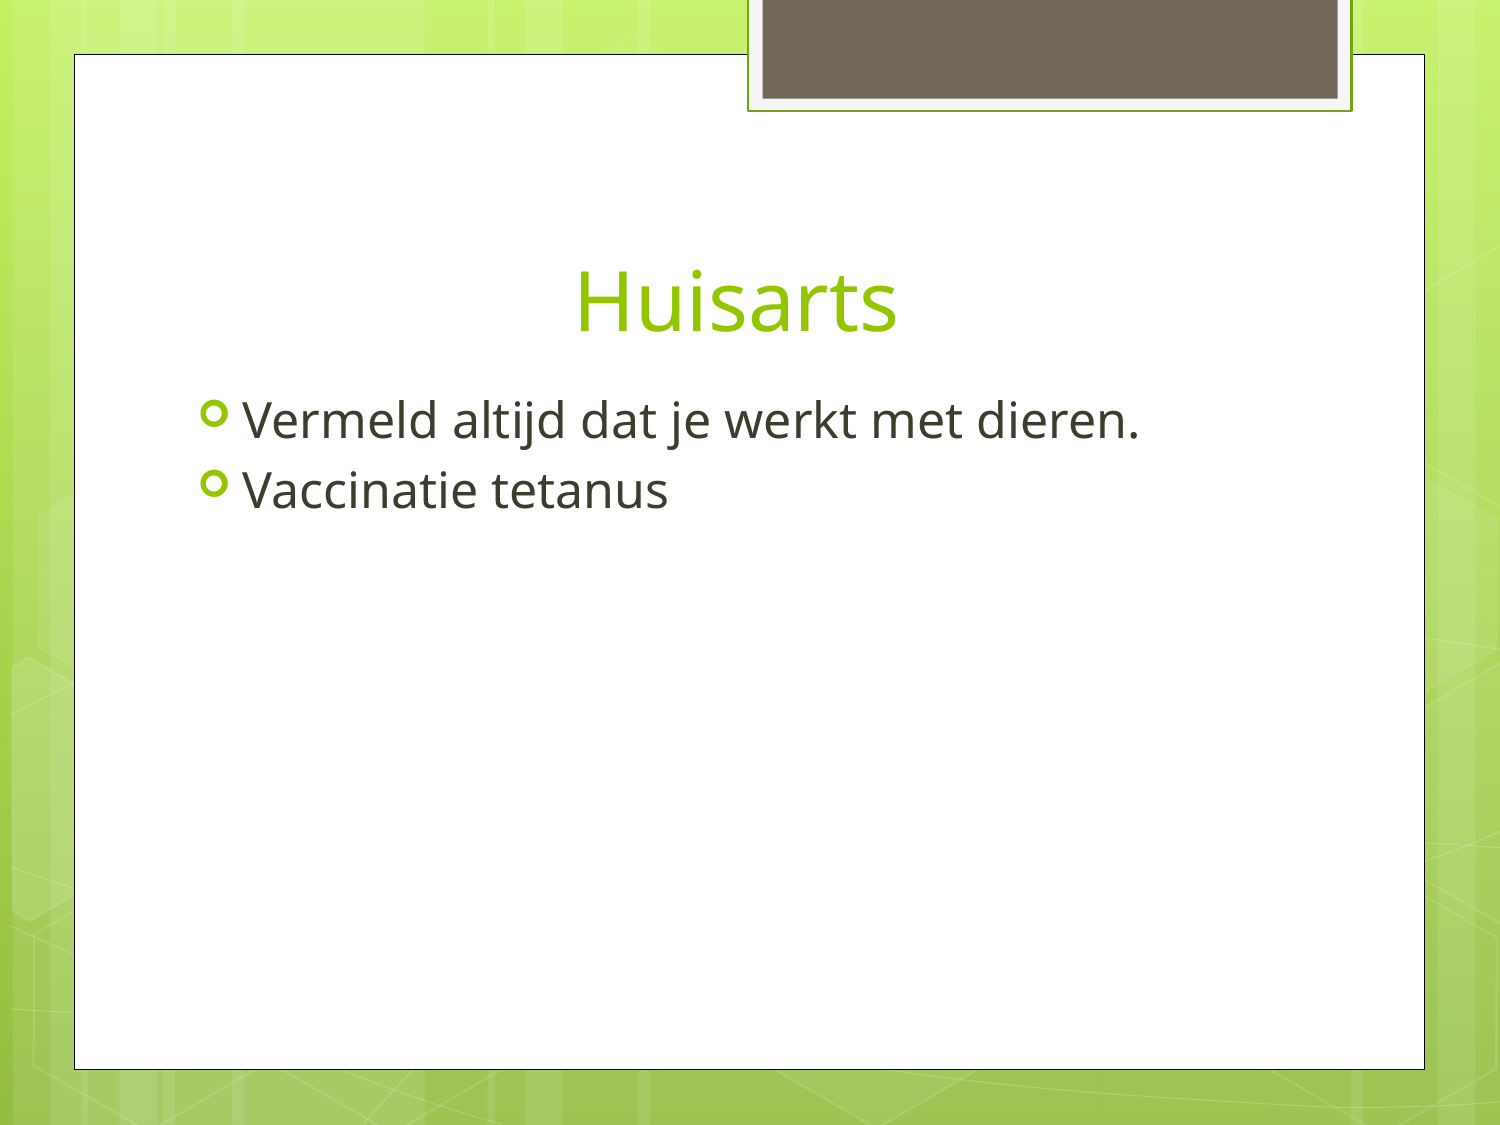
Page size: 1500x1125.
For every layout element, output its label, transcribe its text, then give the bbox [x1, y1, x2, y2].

title Huisarts [171, 168, 1324, 357]
list Vermeld altijd dat je werkt met dieren. Vaccinatie tetanus [171, 381, 1283, 957]
